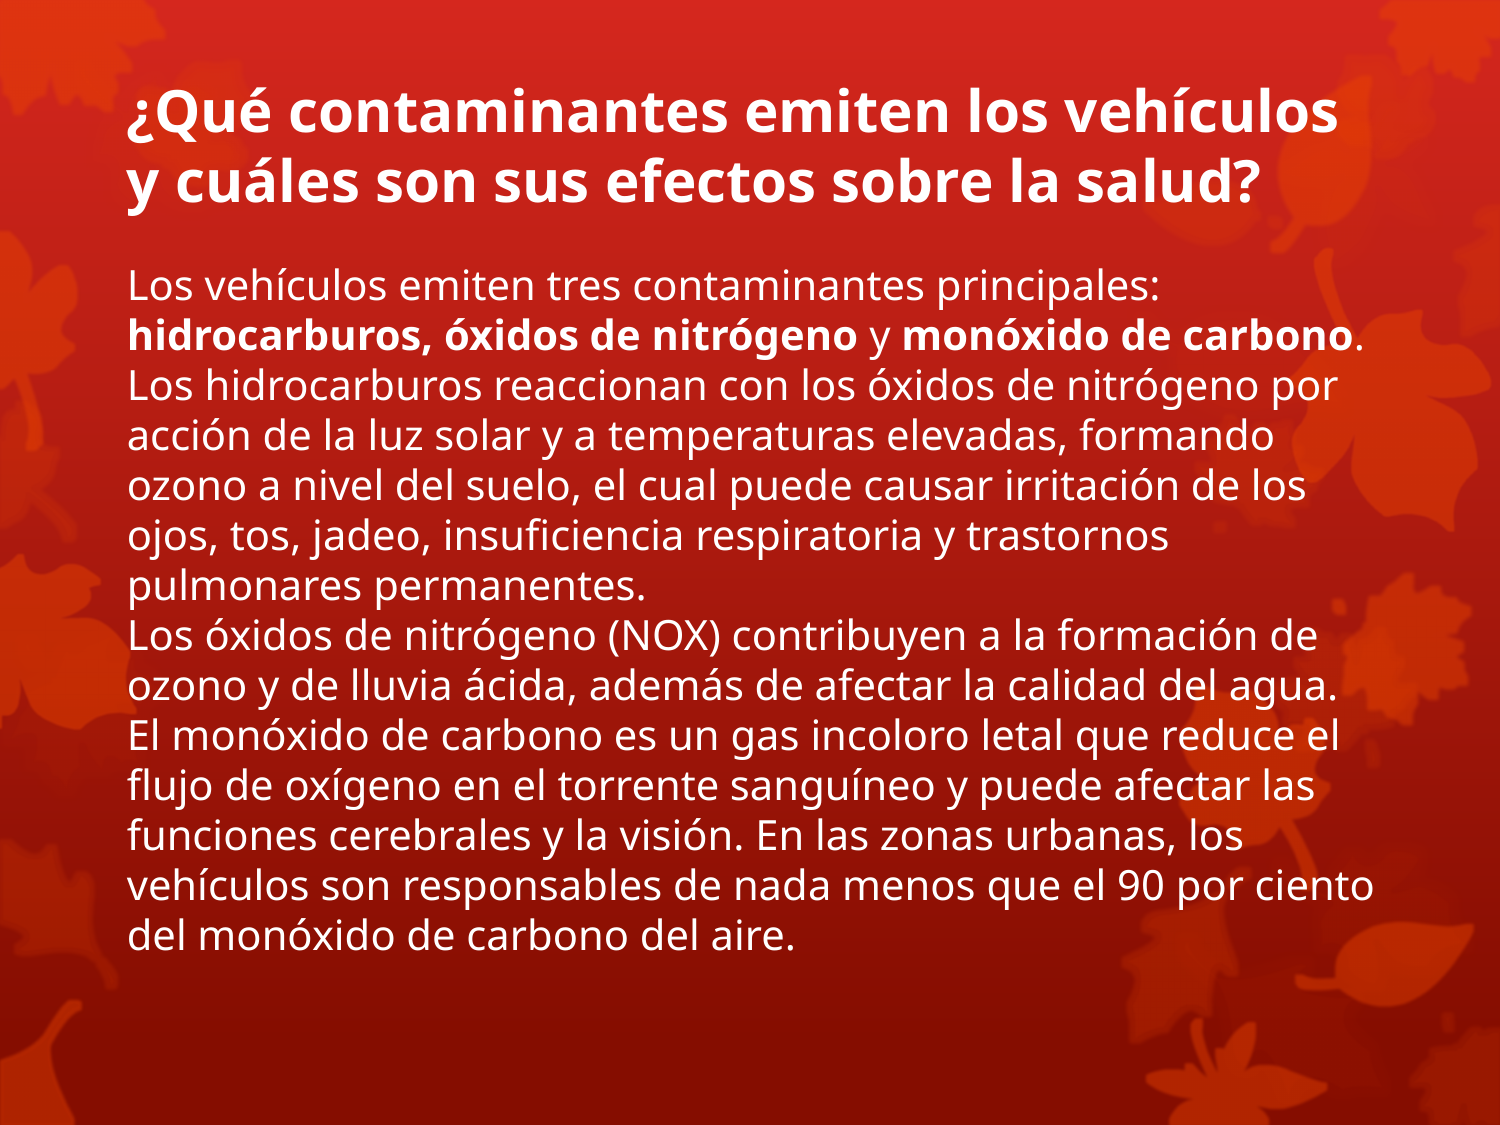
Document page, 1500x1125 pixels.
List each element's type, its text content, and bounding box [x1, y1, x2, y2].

text_box ¿Qué contaminantes emiten los vehículos y cuáles son sus efectos sobre la salud? Los vehículos emiten tres contaminantes principales: hidrocarburos, óxidos de nitrógeno y monóxido de carbono. Los hidrocarburos reaccionan con los óxidos de nitrógeno por acción de la luz solar y a temperaturas elevadas, formando ozono a nivel del suelo, el cual puede causar irritación de los ojos, tos, jadeo, insuficiencia respiratoria y trastornos pulmonares permanentes. Los óxidos de nitrógeno (NOX) contribuyen a la formación de ozono y de lluvia ácida, además de afectar la calidad del agua. El monóxido de carbono es un gas incoloro letal que reduce el flujo de oxígeno en el torrente sanguíneo y puede afectar las funciones cerebrales y la visión. En las zonas urbanas, los vehículos son responsables de nada menos que el 90 por ciento del monóxido de carbono del aire. [112, 66, 1400, 967]
